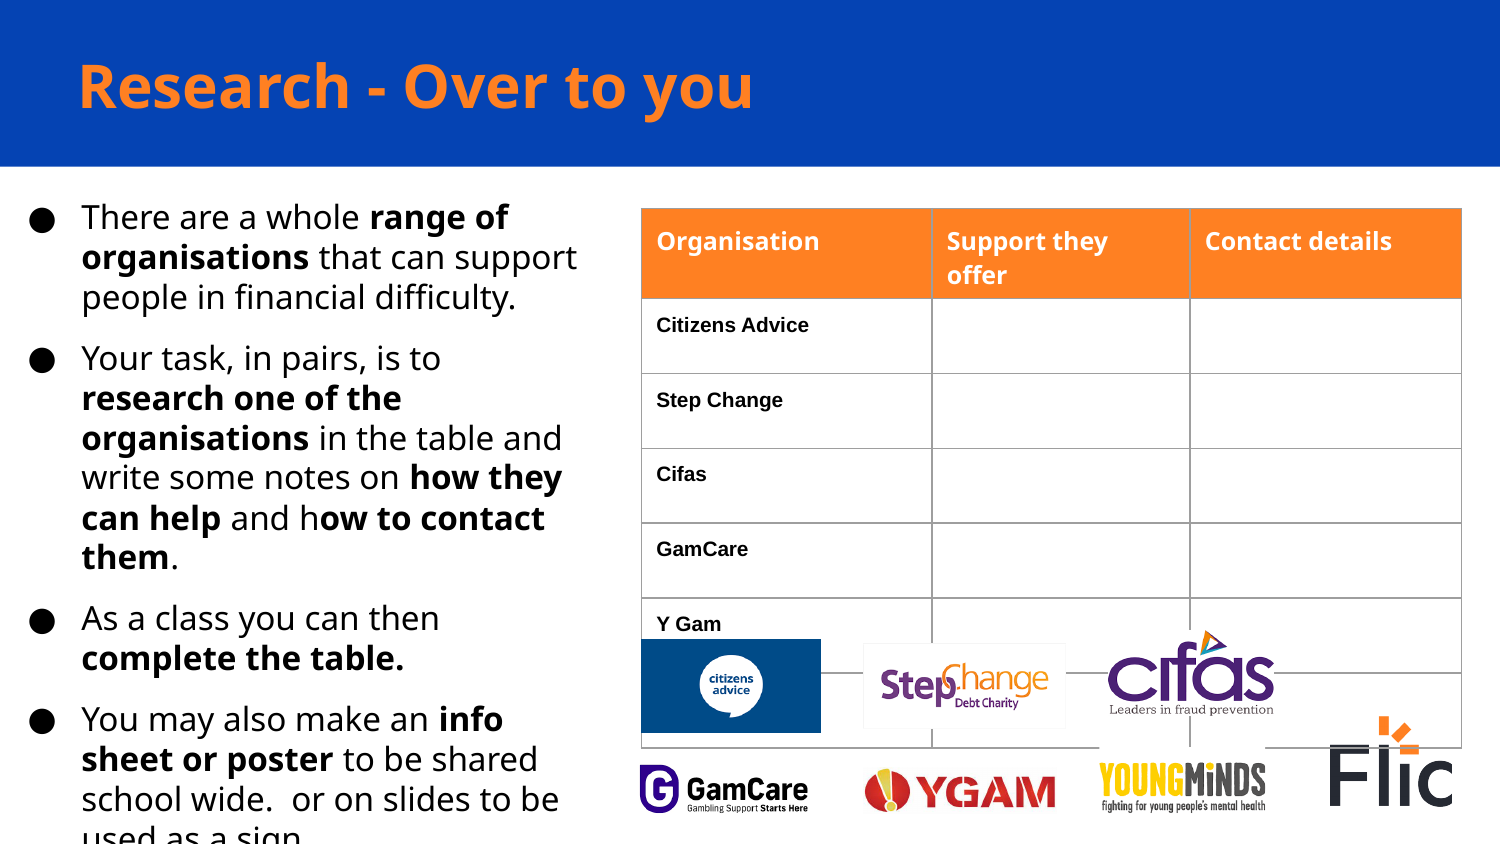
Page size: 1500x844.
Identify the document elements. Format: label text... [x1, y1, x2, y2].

table_cell [1191, 524, 1461, 597]
table_cell Citizens Advice [642, 299, 931, 373]
text_box There are a whole range of organisations that can support people in financial difficulty. Your task, in pairs, is to research one of the organisations in the table and write some notes on how they can help and how to contact them. As a class you can then complete the table. You may also make an info sheet or poster to be shared school wide. or on slides to be used as a sign. [0, 181, 609, 844]
picture [640, 639, 821, 733]
table_cell Y Gam [642, 599, 931, 672]
table_header Contact details [1191, 209, 1461, 298]
table_cell GamCare [642, 524, 931, 597]
table_cell [933, 599, 1189, 672]
picture [1108, 630, 1275, 716]
picture [863, 643, 1066, 729]
table_cell [1191, 449, 1461, 522]
picture [1099, 747, 1266, 833]
table_cell Cifas [642, 449, 931, 522]
picture [627, 754, 821, 826]
picture [1330, 749, 1452, 807]
table_cell [1191, 599, 1461, 672]
table_header Organisation [642, 209, 931, 298]
table_cell [933, 524, 1189, 597]
title Research - Over to you [62, 41, 998, 127]
table_cell [933, 374, 1189, 448]
table_cell [933, 299, 1189, 373]
table_cell [1191, 299, 1461, 373]
table_cell [933, 674, 1189, 747]
picture [863, 767, 1057, 814]
table_cell [933, 449, 1189, 522]
table_header Support they offer [933, 209, 1189, 298]
table_cell [1191, 674, 1461, 747]
table_cell Step Change [642, 374, 931, 448]
table_cell YoungMinds [642, 674, 931, 747]
table_cell [1191, 374, 1461, 448]
